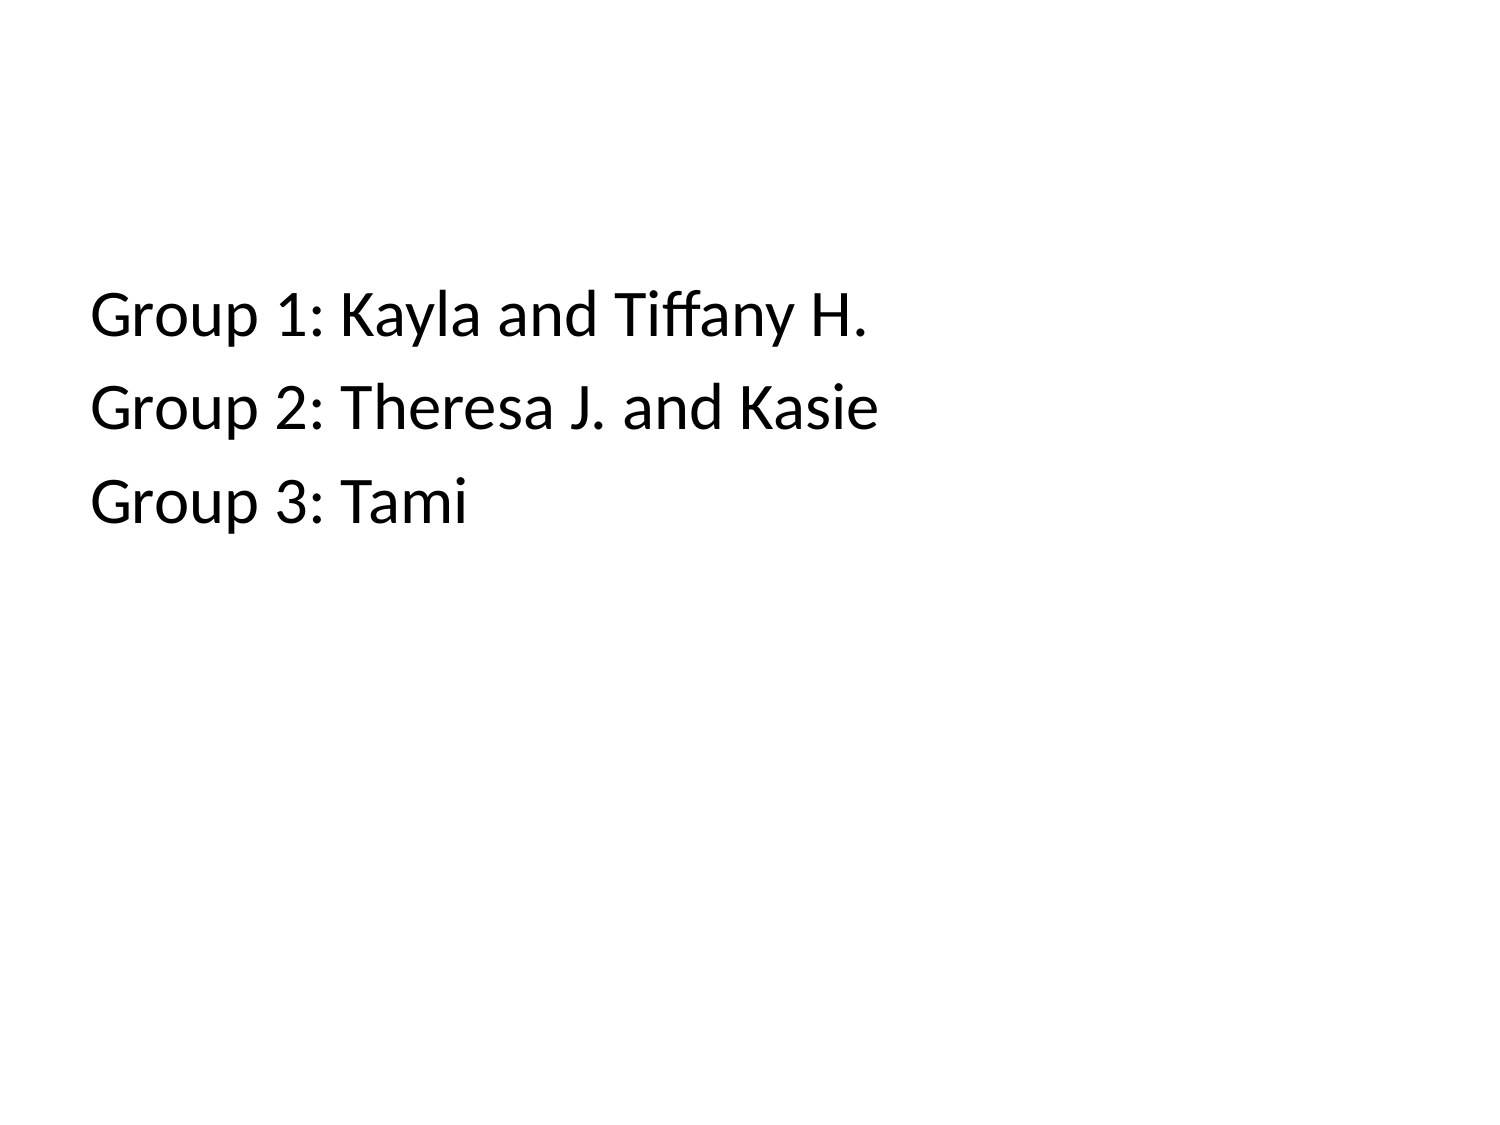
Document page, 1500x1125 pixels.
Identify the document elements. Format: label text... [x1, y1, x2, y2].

list Group 1: Kayla and Tiffany H. Group 2: Theresa J. and Kasie Group 3: Tami [75, 262, 1425, 1005]
